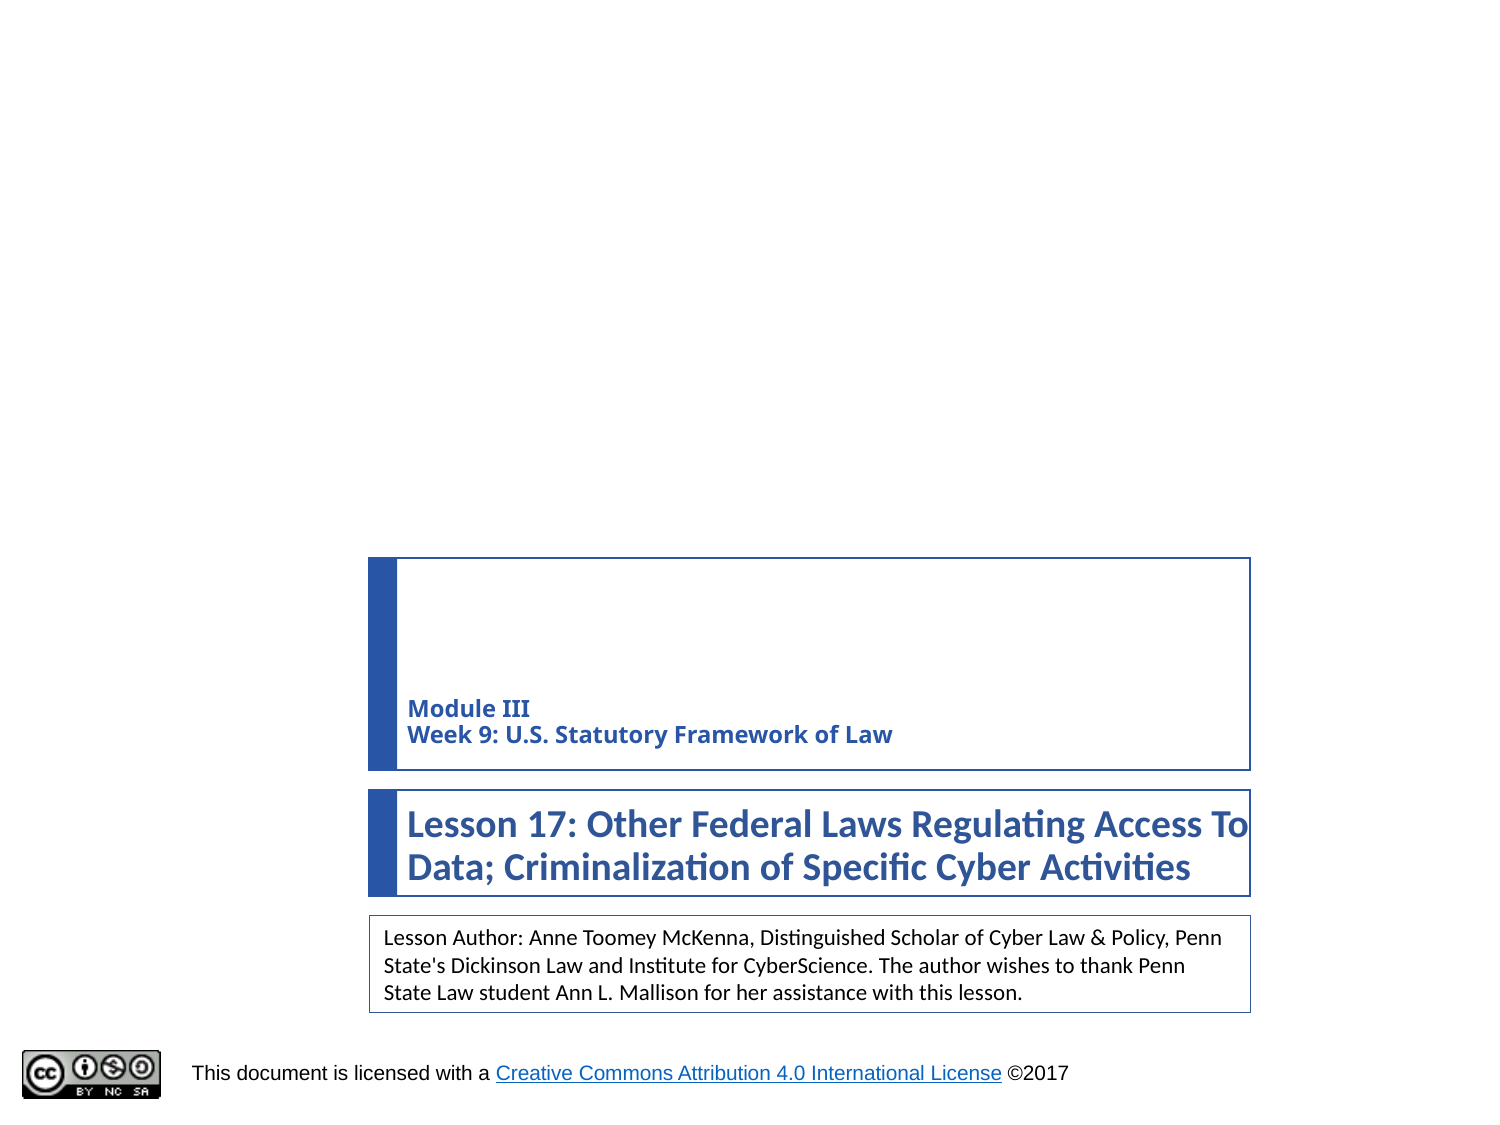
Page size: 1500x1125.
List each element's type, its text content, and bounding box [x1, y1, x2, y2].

text_box Lesson Author: Anne Toomey McKenna, Distinguished Scholar of Cyber Law & Policy, Penn State's Dickinson Law and Institute for CyberScience. The author wishes to thank Penn State Law student Ann L. Mallison for her assistance with this lesson. [369, 915, 1251, 1013]
list Lesson 17: Other Federal Laws Regulating Access To Data; Criminalization of Specific Cyber Activities [392, 819, 1279, 873]
title Module III Week 9: U.S. Statutory Framework of Law [392, 624, 1246, 757]
picture [22, 1050, 161, 1099]
